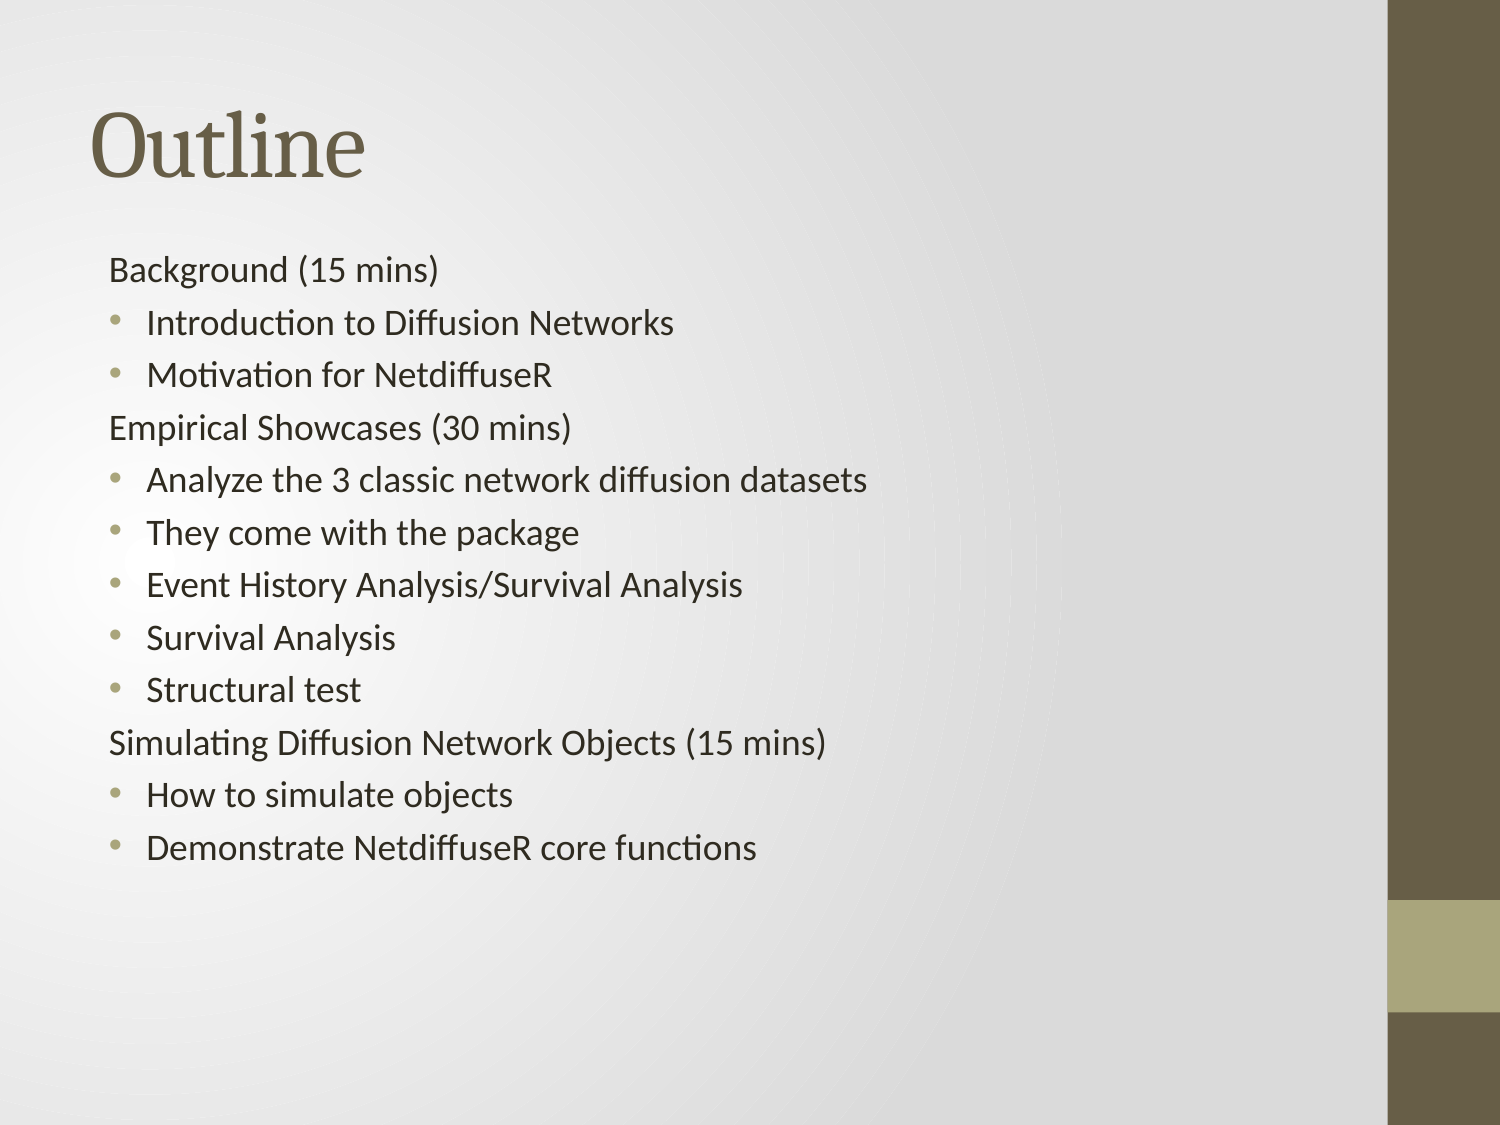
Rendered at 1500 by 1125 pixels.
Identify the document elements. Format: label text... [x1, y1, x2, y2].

list Background (15 mins) Introduction to Diffusion Networks Motivation for NetdiffuseR Empirical Showcases (30 mins) Analyze the 3 classic network diffusion datasets They come with the package Event History Analysis/Survival Analysis Survival Analysis Structural test Simulating Diffusion Network Objects (15 mins) How to simulate objects Demonstrate NetdiffuseR core functions [75, 237, 1325, 1025]
title Outline [75, 45, 1325, 233]
